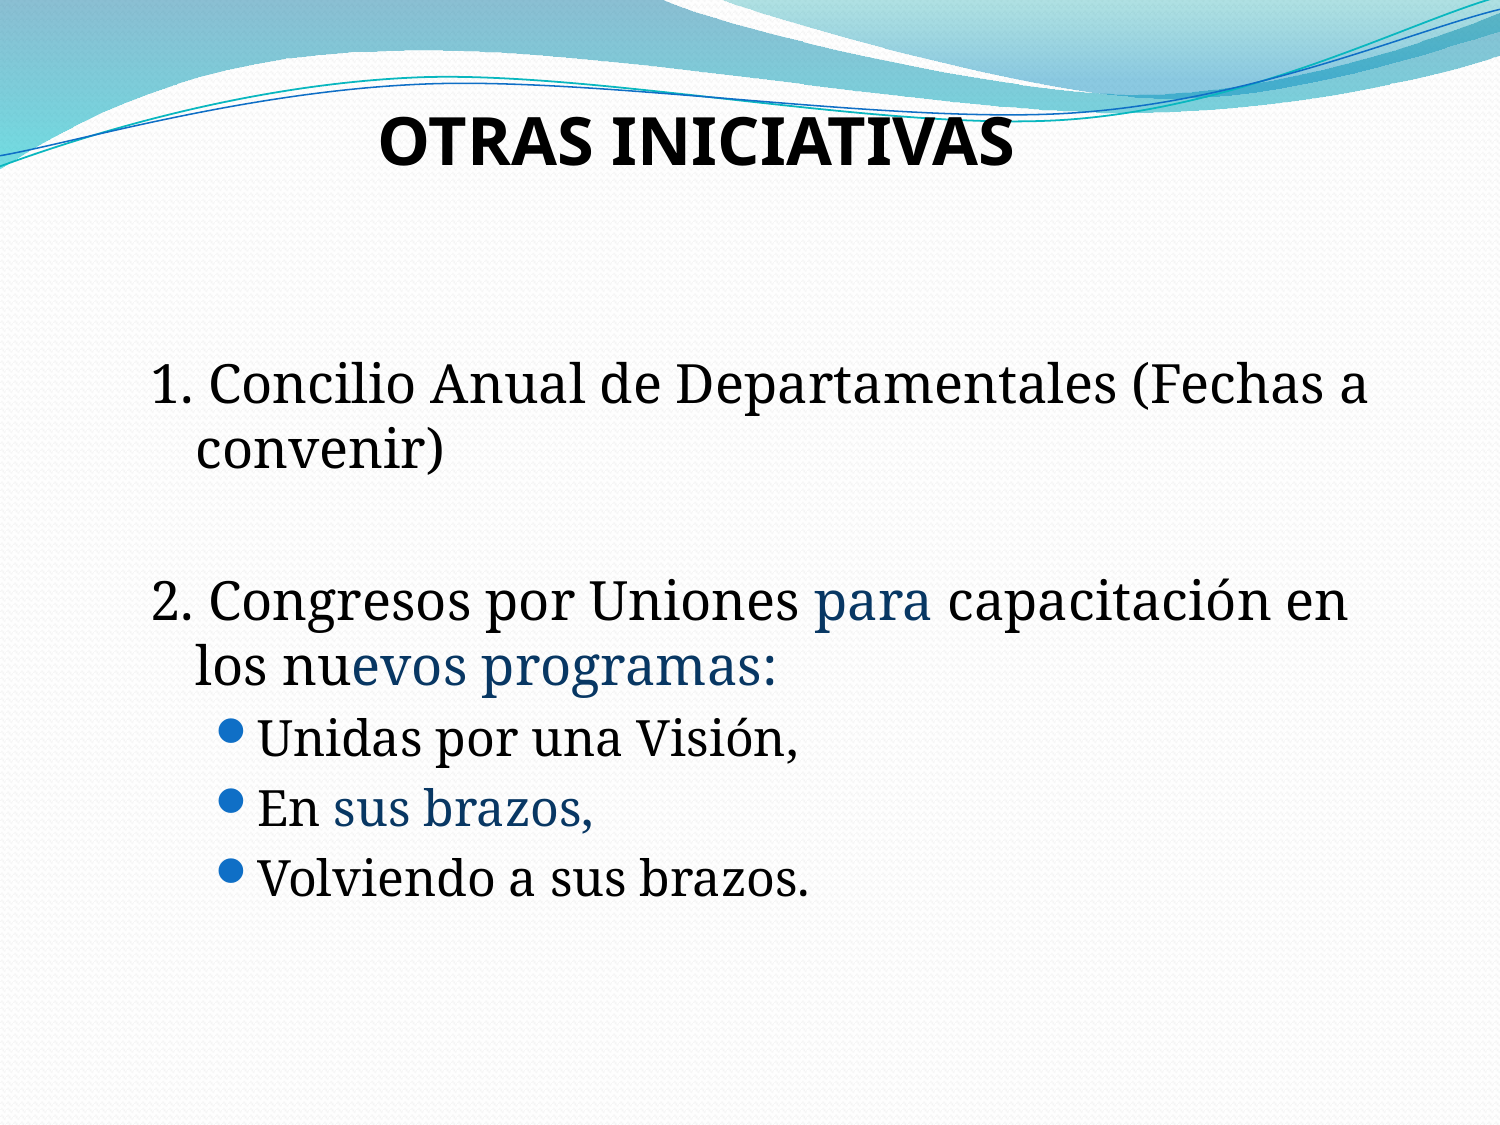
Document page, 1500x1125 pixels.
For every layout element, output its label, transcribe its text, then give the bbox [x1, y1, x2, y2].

title OTRAS INICIATIVAS [362, 37, 1176, 196]
list 1. Concilio Anual de Departamentales (Fechas a convenir) 2. Congresos por Uniones para capacitación en los nuevos programas: Unidas por una Visión, En sus brazos, Volviendo a sus brazos. [135, 196, 1392, 1106]
